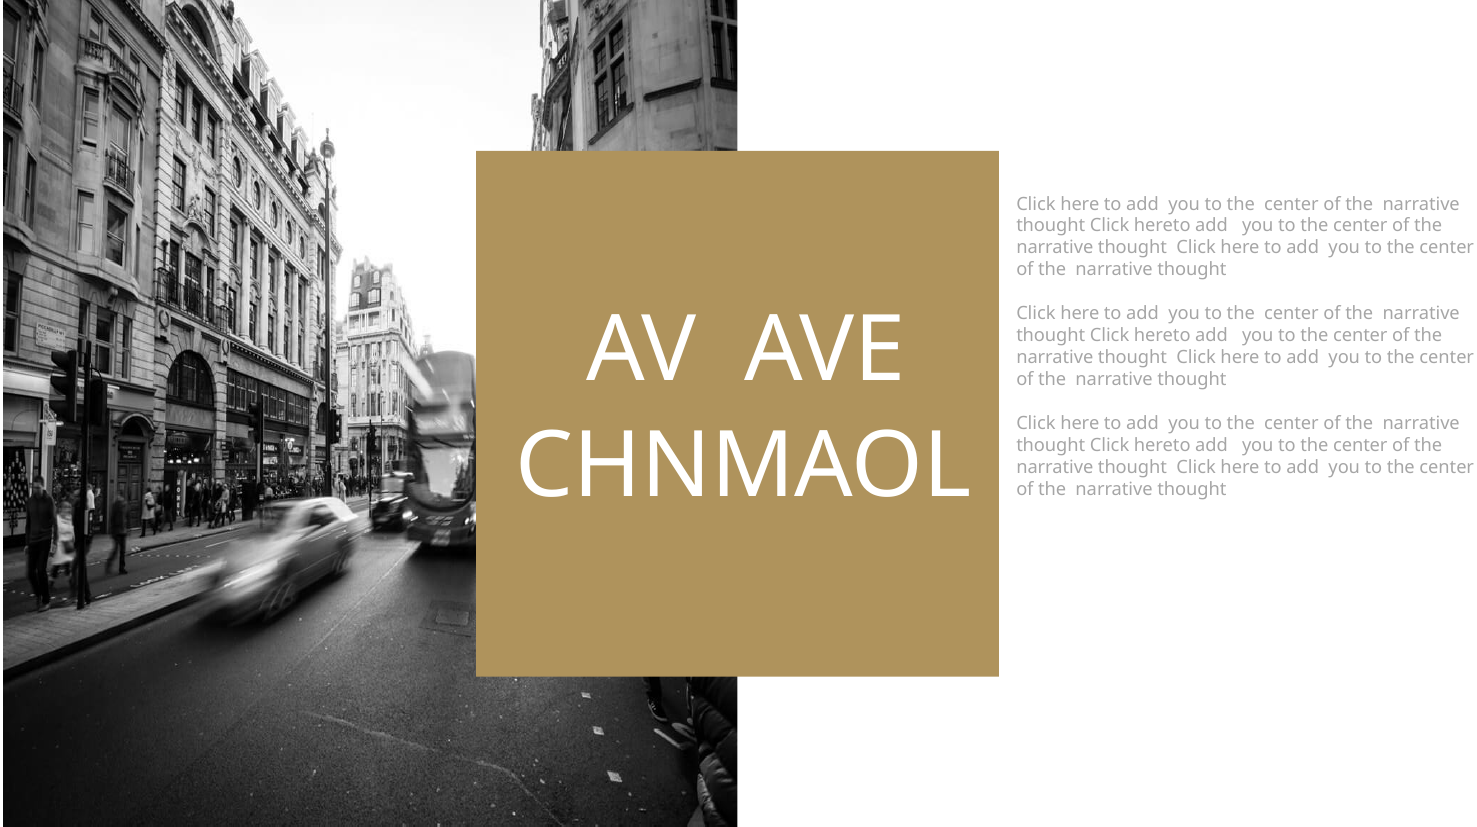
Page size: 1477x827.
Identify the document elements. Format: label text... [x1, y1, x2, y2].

text_box Click here to add you to the center of the narrative thought Click hereto add you to the center of the narrative thought Click here to add you to the center of the narrative thought Click here to add you to the center of the narrative thought Click hereto add you to the center of the narrative thought Click here to add you to the center of the narrative thought Click here to add you to the center of the narrative thought Click hereto add you to the center of the narrative thought Click here to add you to the center of the narrative thought [1001, 184, 1477, 764]
text_box [3, 0, 738, 827]
text_box [476, 150, 999, 677]
text_box AV AVE CHNMAOL [476, 250, 987, 567]
